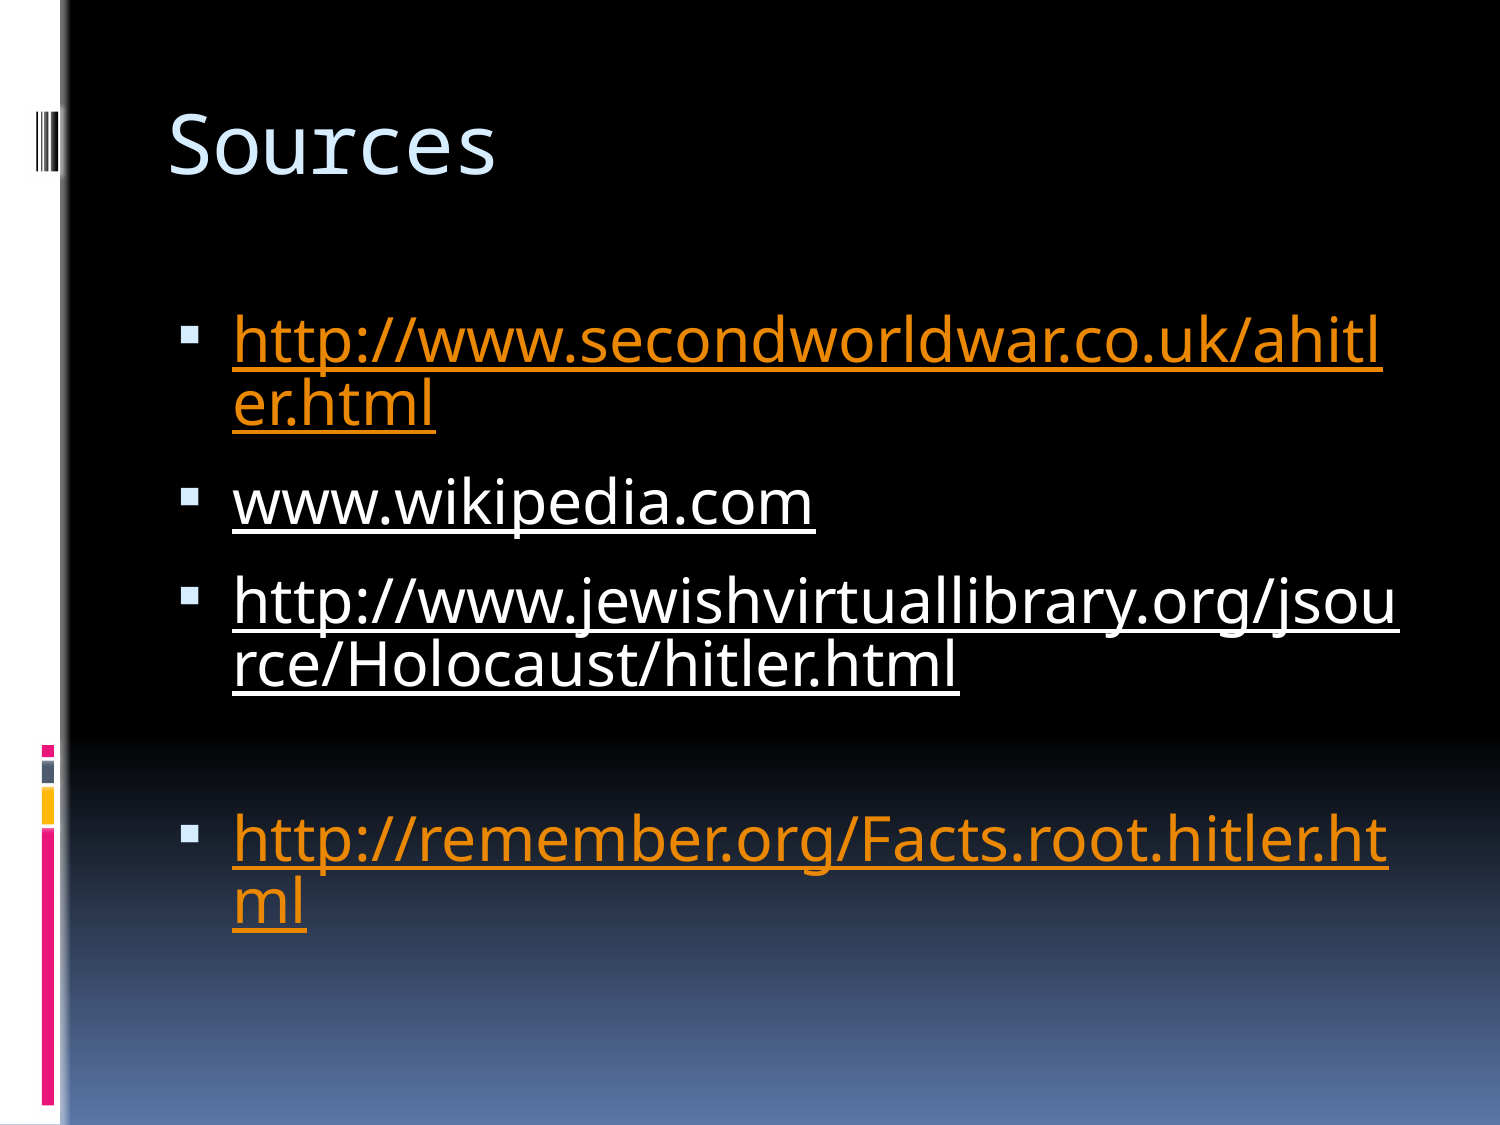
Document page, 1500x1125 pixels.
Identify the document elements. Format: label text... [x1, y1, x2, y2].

title Sources [150, 83, 1425, 234]
list http://www.secondworldwar.co.uk/ahitler.html www.wikipedia.com http://www.jewishvirtuallibrary.org/jsource/Holocaust/hitler.html http://remember.org/Facts.root.hitler.html [150, 292, 1425, 1043]
